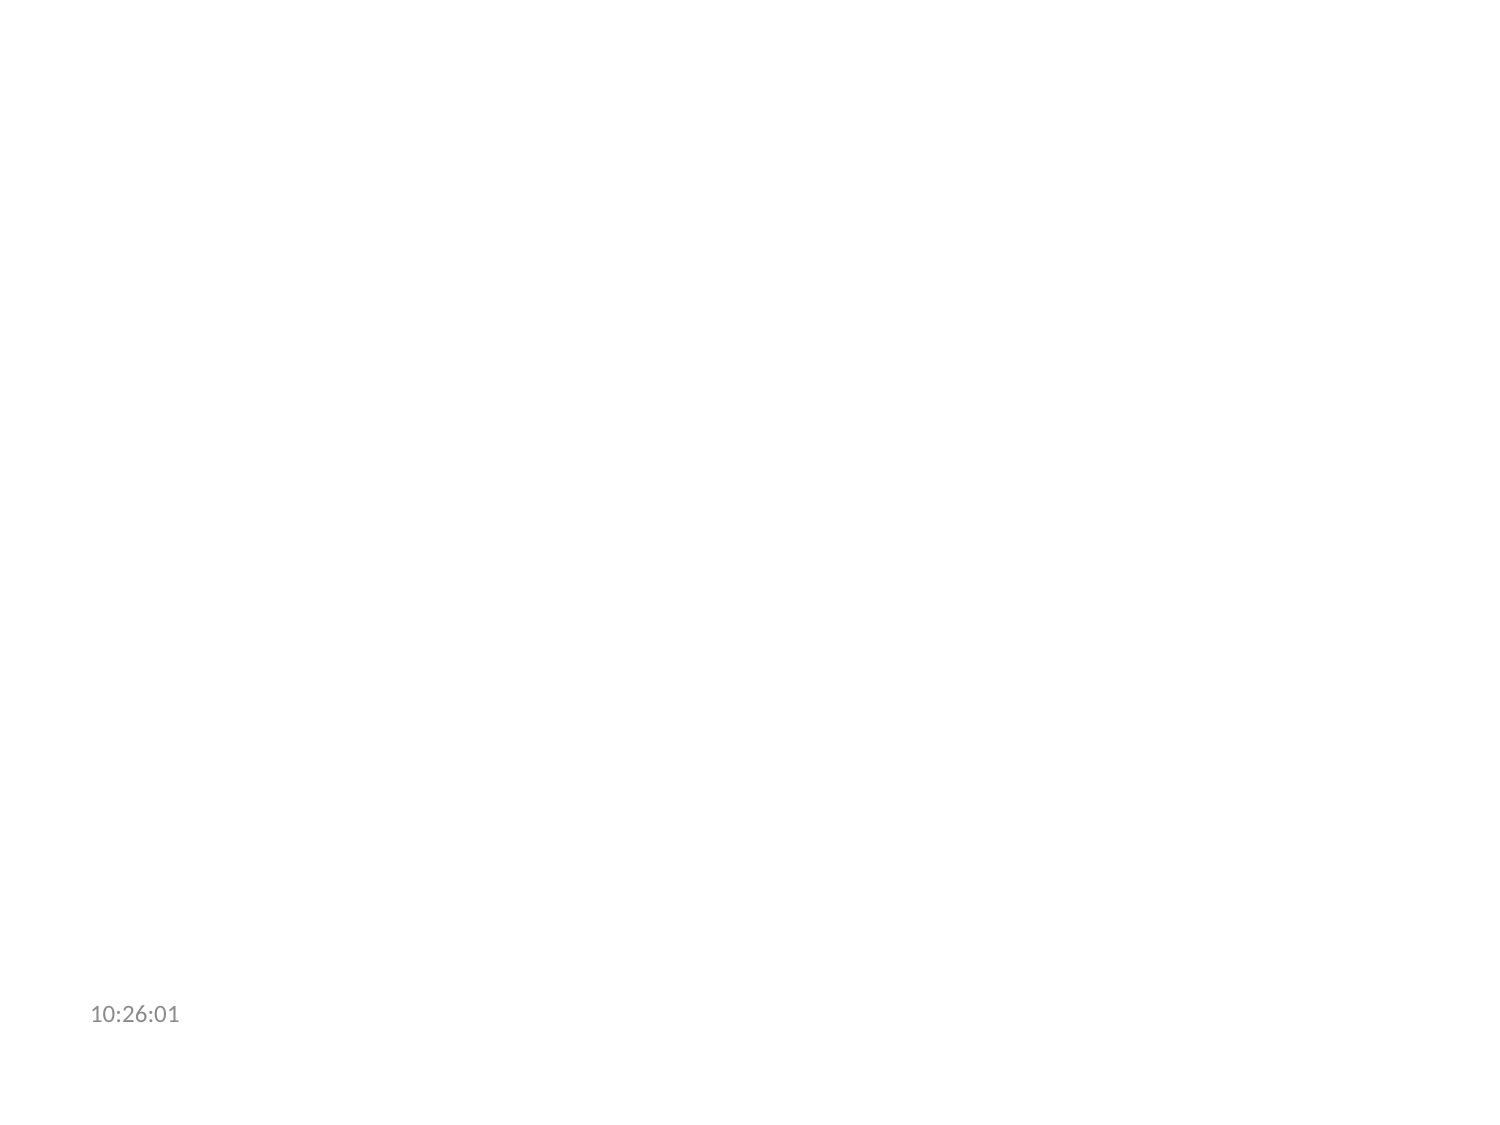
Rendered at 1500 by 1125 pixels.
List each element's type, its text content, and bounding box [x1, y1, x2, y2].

text_box 15:35:09 [75, 982, 425, 1043]
